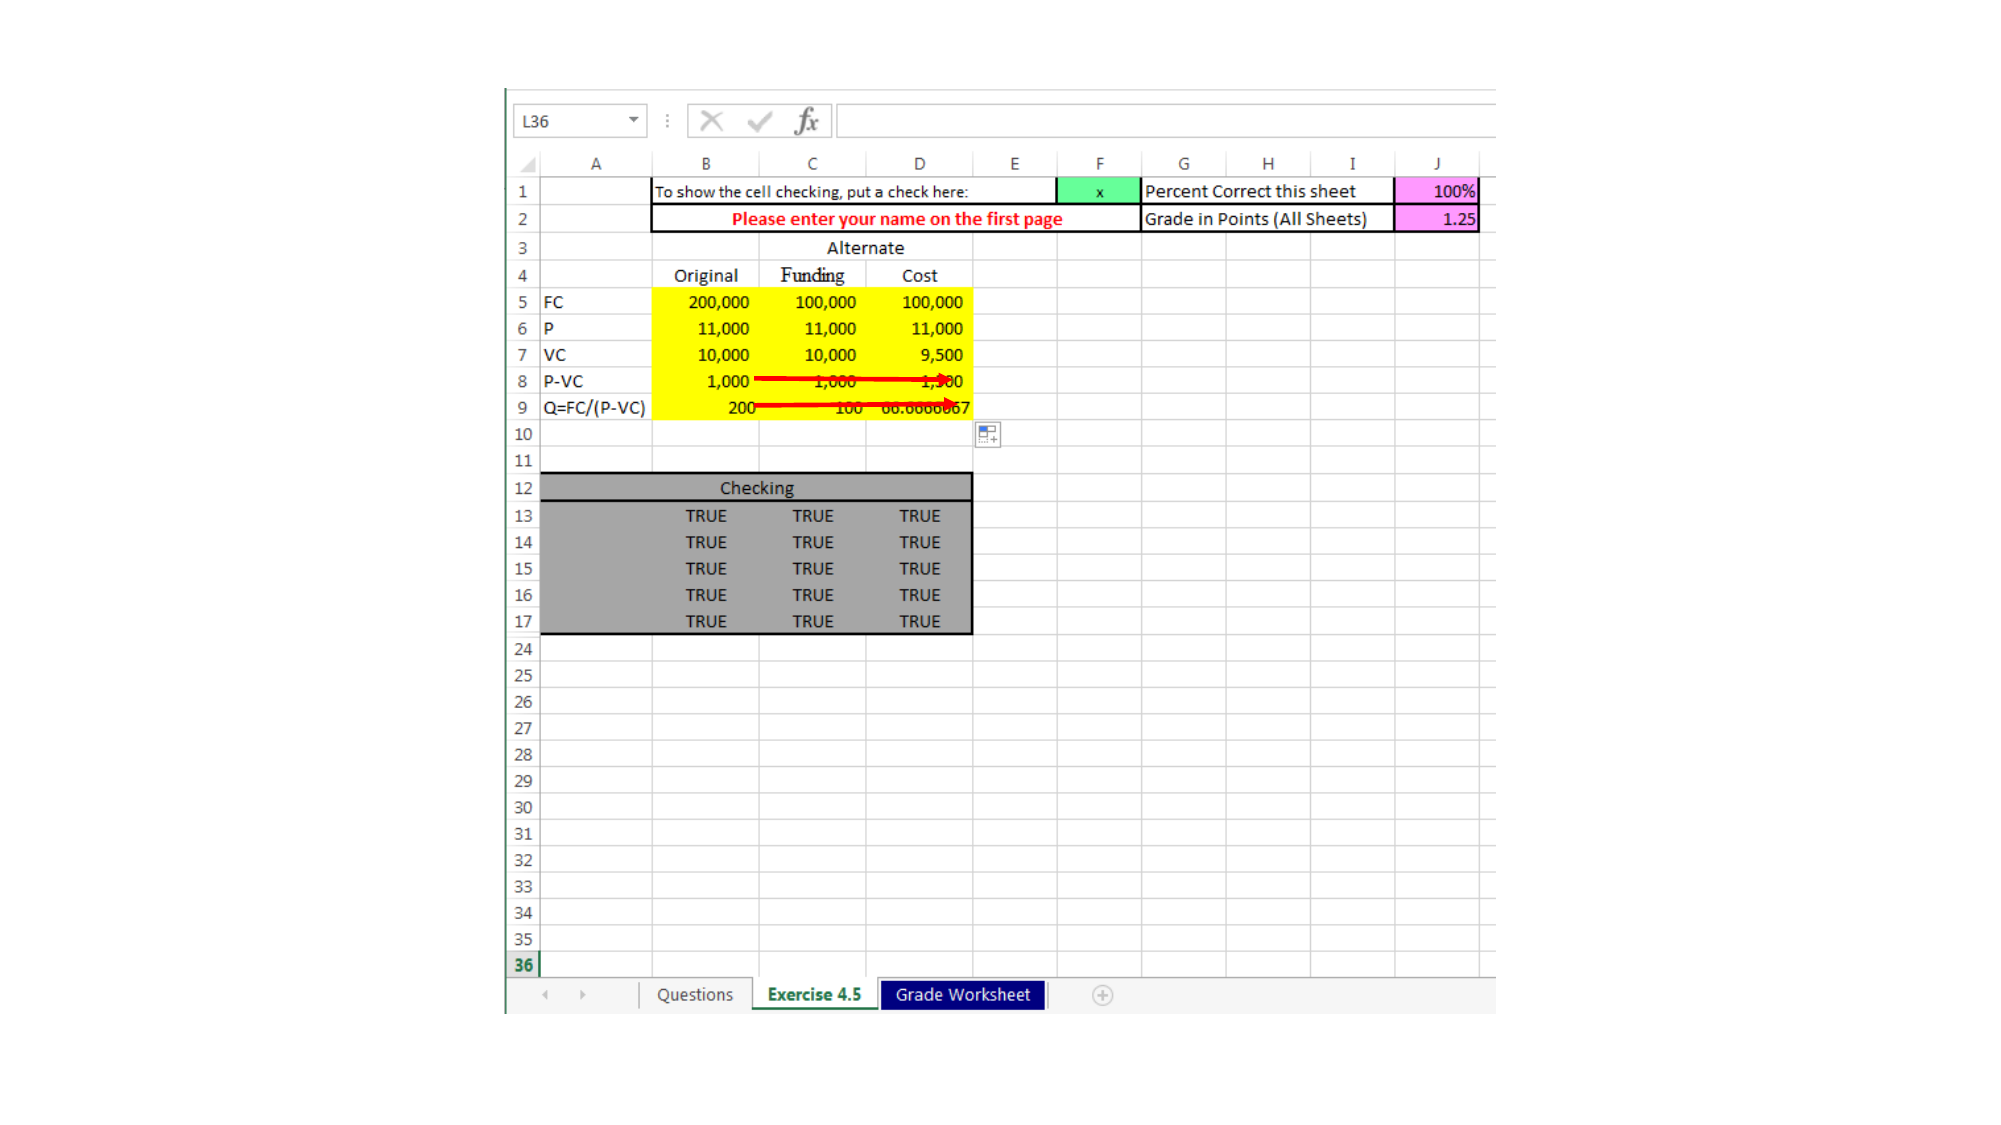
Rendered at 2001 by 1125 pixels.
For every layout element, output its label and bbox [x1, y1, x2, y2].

list [504, 88, 1496, 1014]
